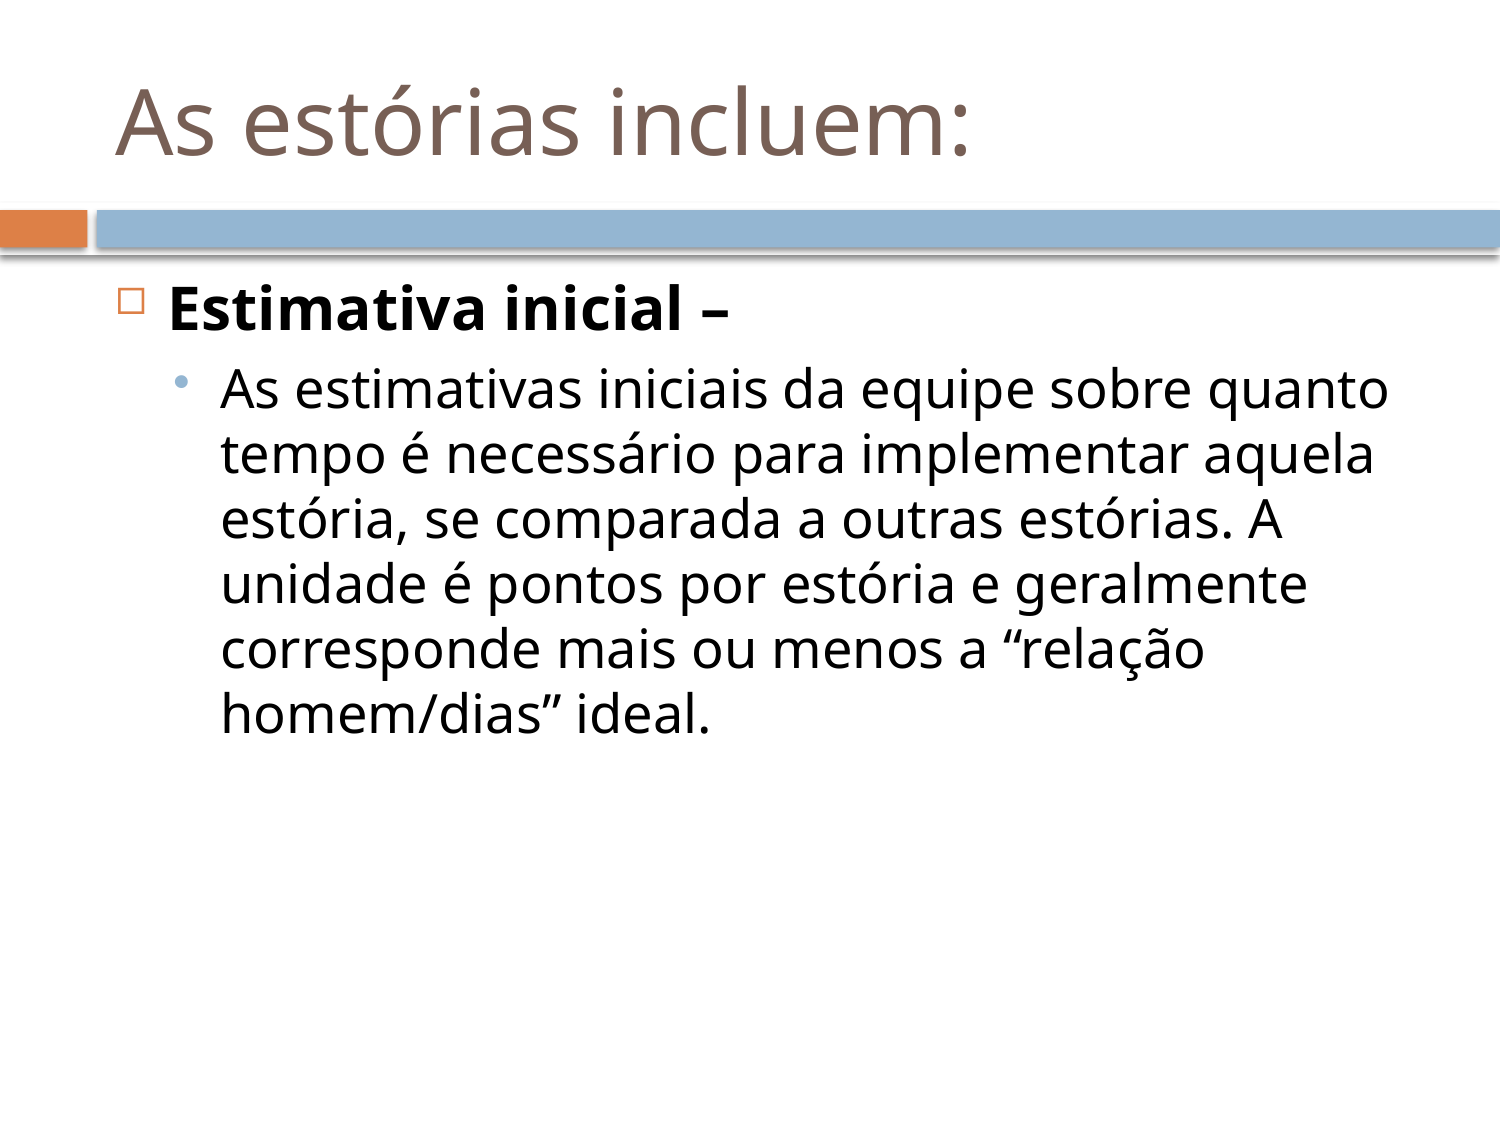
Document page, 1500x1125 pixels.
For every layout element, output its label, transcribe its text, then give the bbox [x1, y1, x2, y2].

list Estimativa inicial – As estimativas iniciais da equipe sobre quanto tempo é necessário para implementar aquela estória, se comparada a outras estórias. A unidade é pontos por estória e geralmente corresponde mais ou menos a “relação homem/dias” ideal. [100, 262, 1438, 1000]
title As estórias incluem: [100, 37, 1438, 200]
